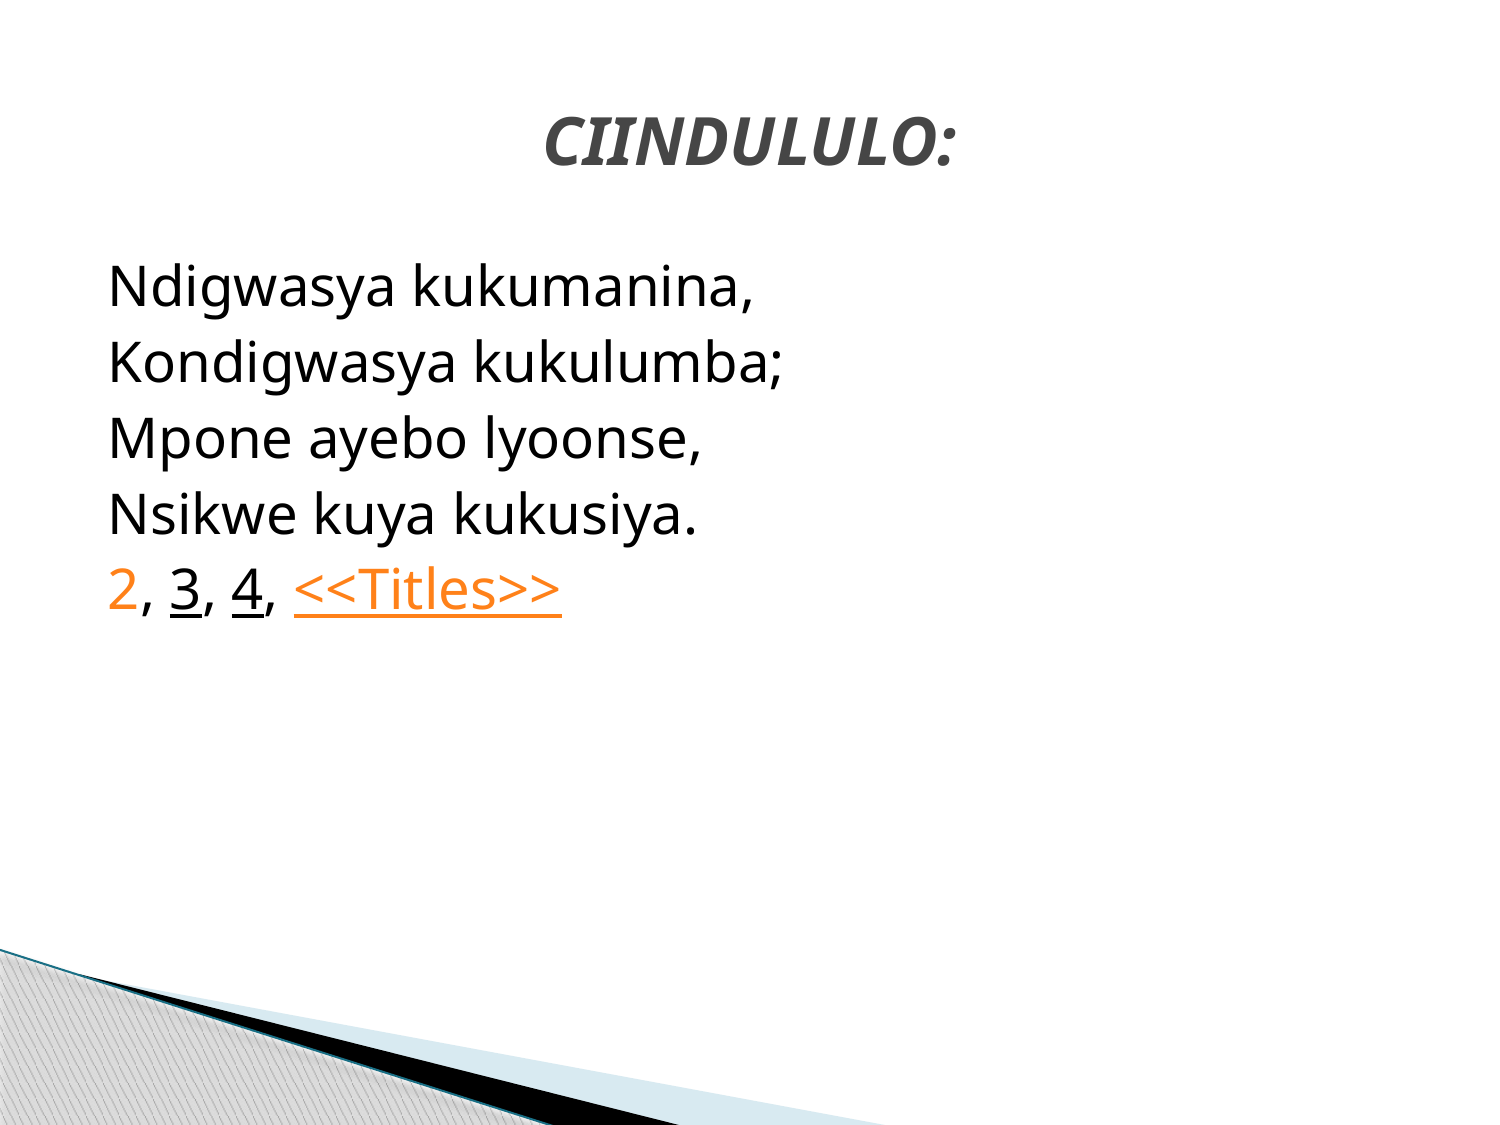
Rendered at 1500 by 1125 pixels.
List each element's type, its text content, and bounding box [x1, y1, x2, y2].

list Ndigwasya kukumanina, Kondigwasya kukulumba; Mpone ayebo lyoonse, Nsikwe kuya kukusiya. 2, 3, 4, <<Titles>> [75, 243, 1425, 986]
title CIINDULULO: [75, 45, 1425, 233]
